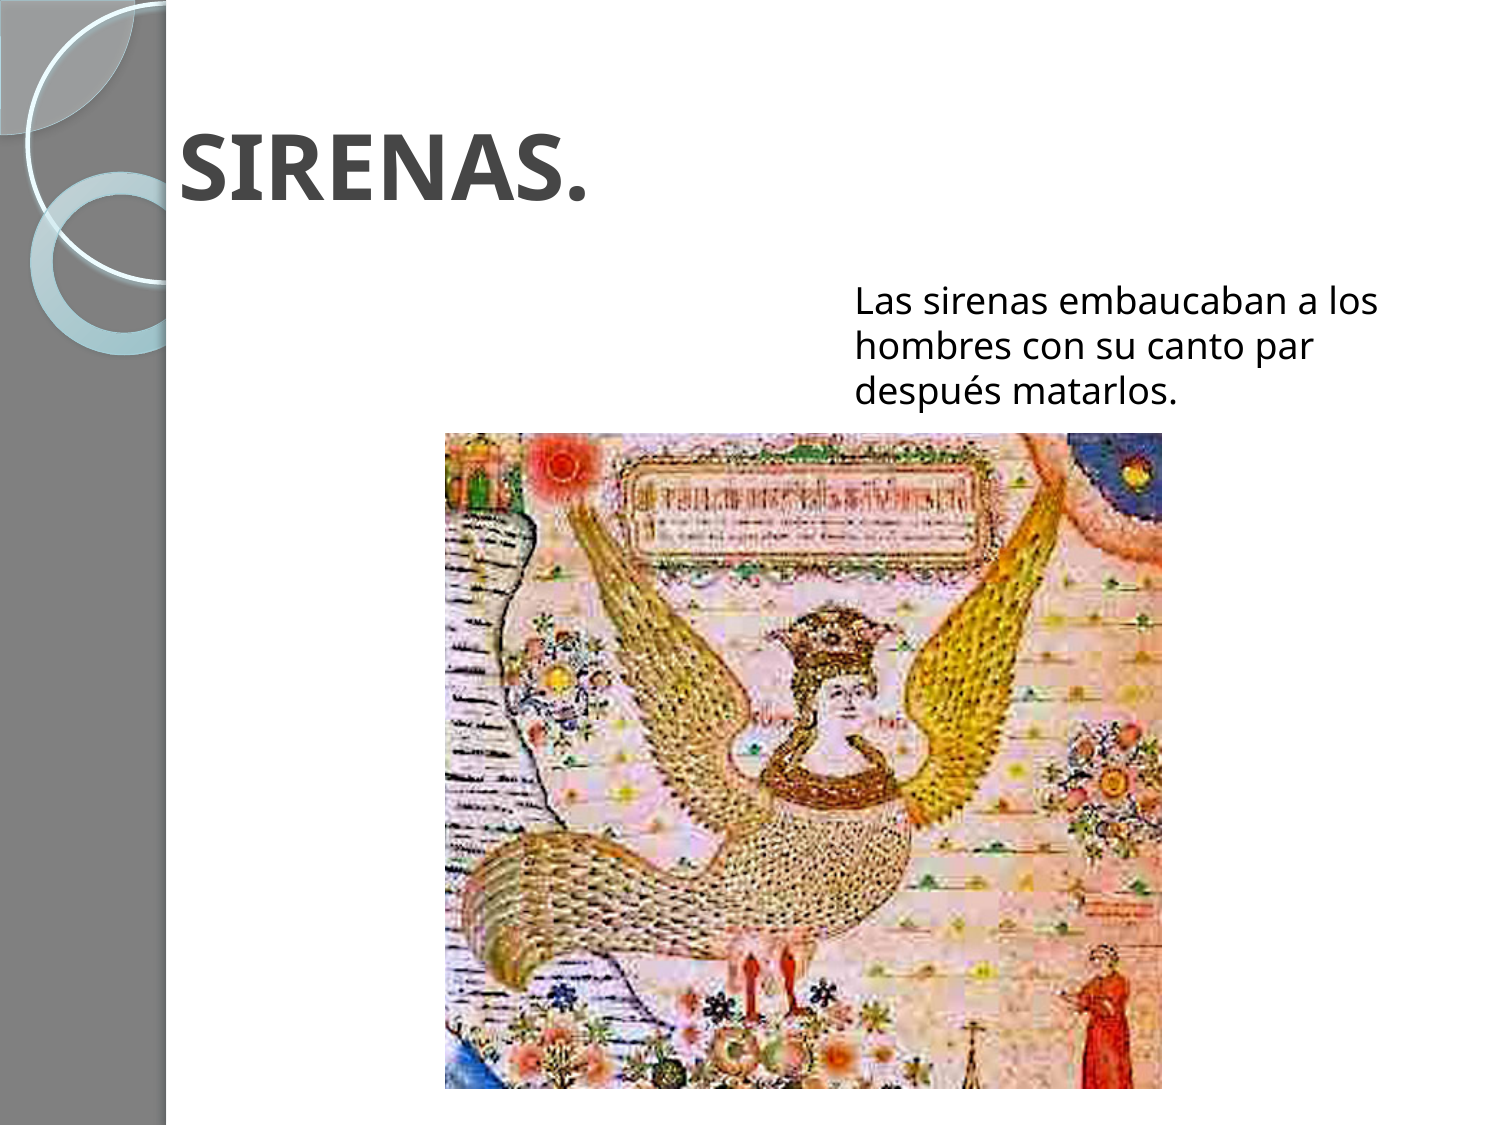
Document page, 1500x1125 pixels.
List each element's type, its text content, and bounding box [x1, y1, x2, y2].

title Sirenas. [164, 35, 700, 227]
list Las sirenas embaucaban a los hombres con su canto par después matarlos. [832, 269, 1430, 457]
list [445, 433, 1163, 1089]
